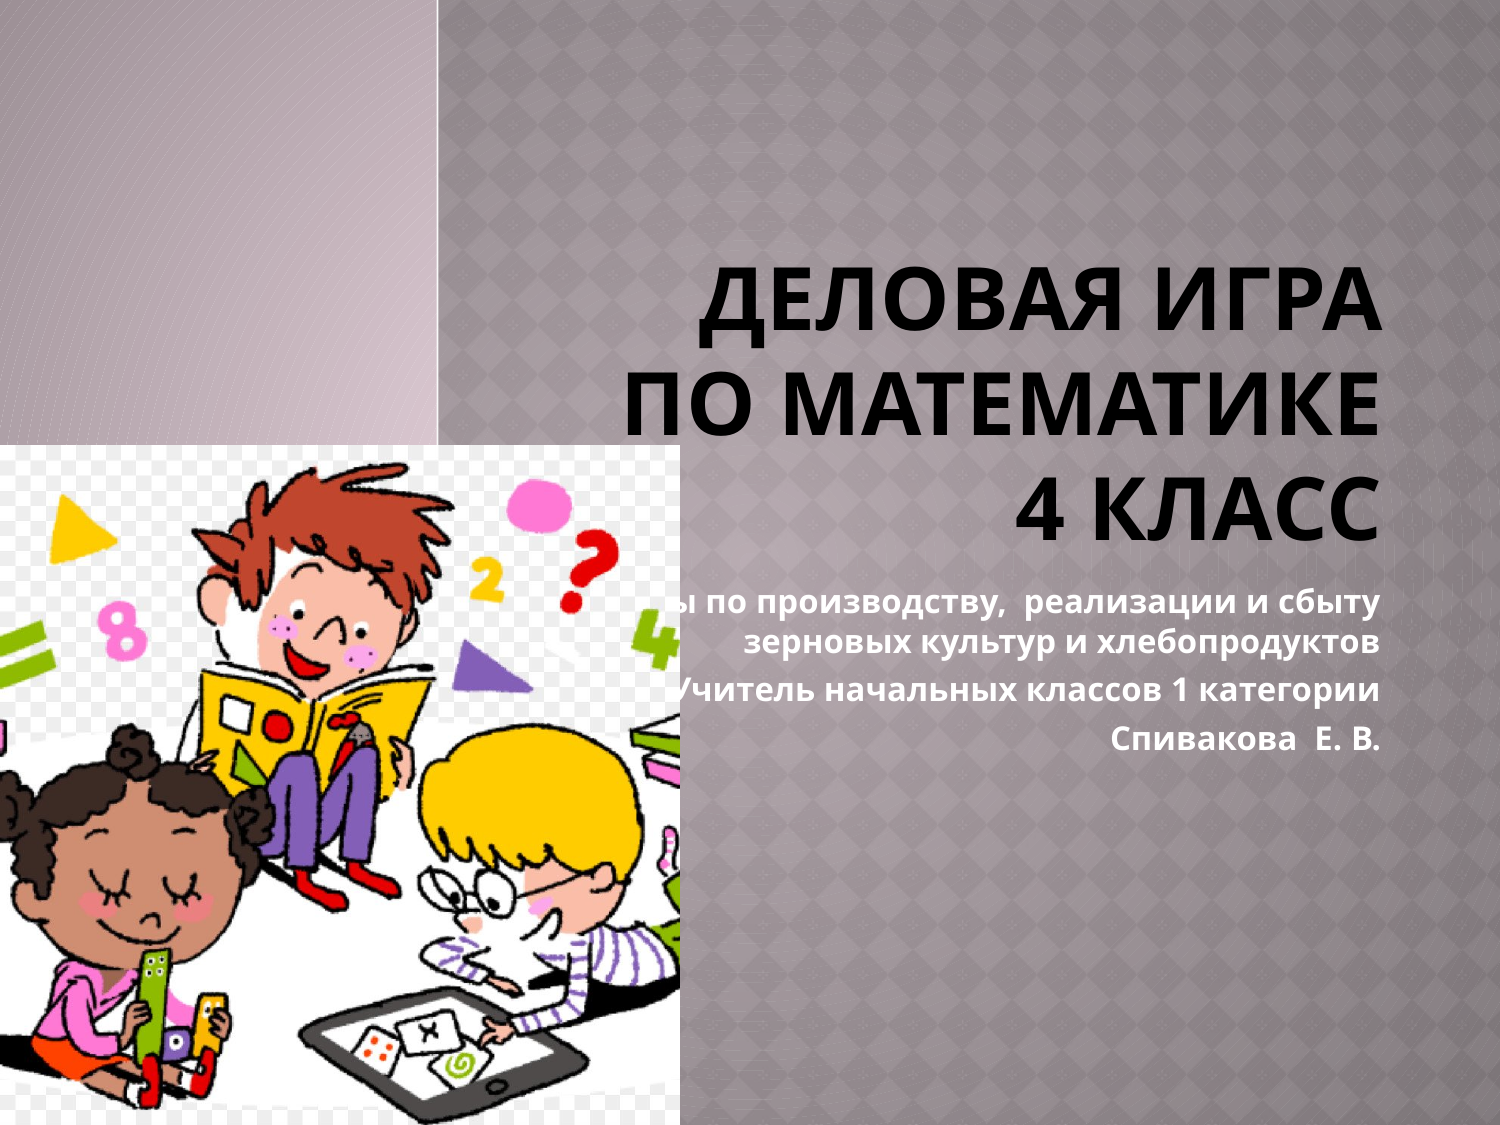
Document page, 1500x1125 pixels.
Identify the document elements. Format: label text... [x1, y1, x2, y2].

title Деловая игра по математике 4 класс [552, 87, 1390, 558]
picture [0, 445, 680, 1125]
subtitle фирмы по производству, реализации и сбыту зерновых культур и хлебопродуктов Учитель начальных классов 1 категории Спивакова Е. В. [687, 580, 1390, 762]
